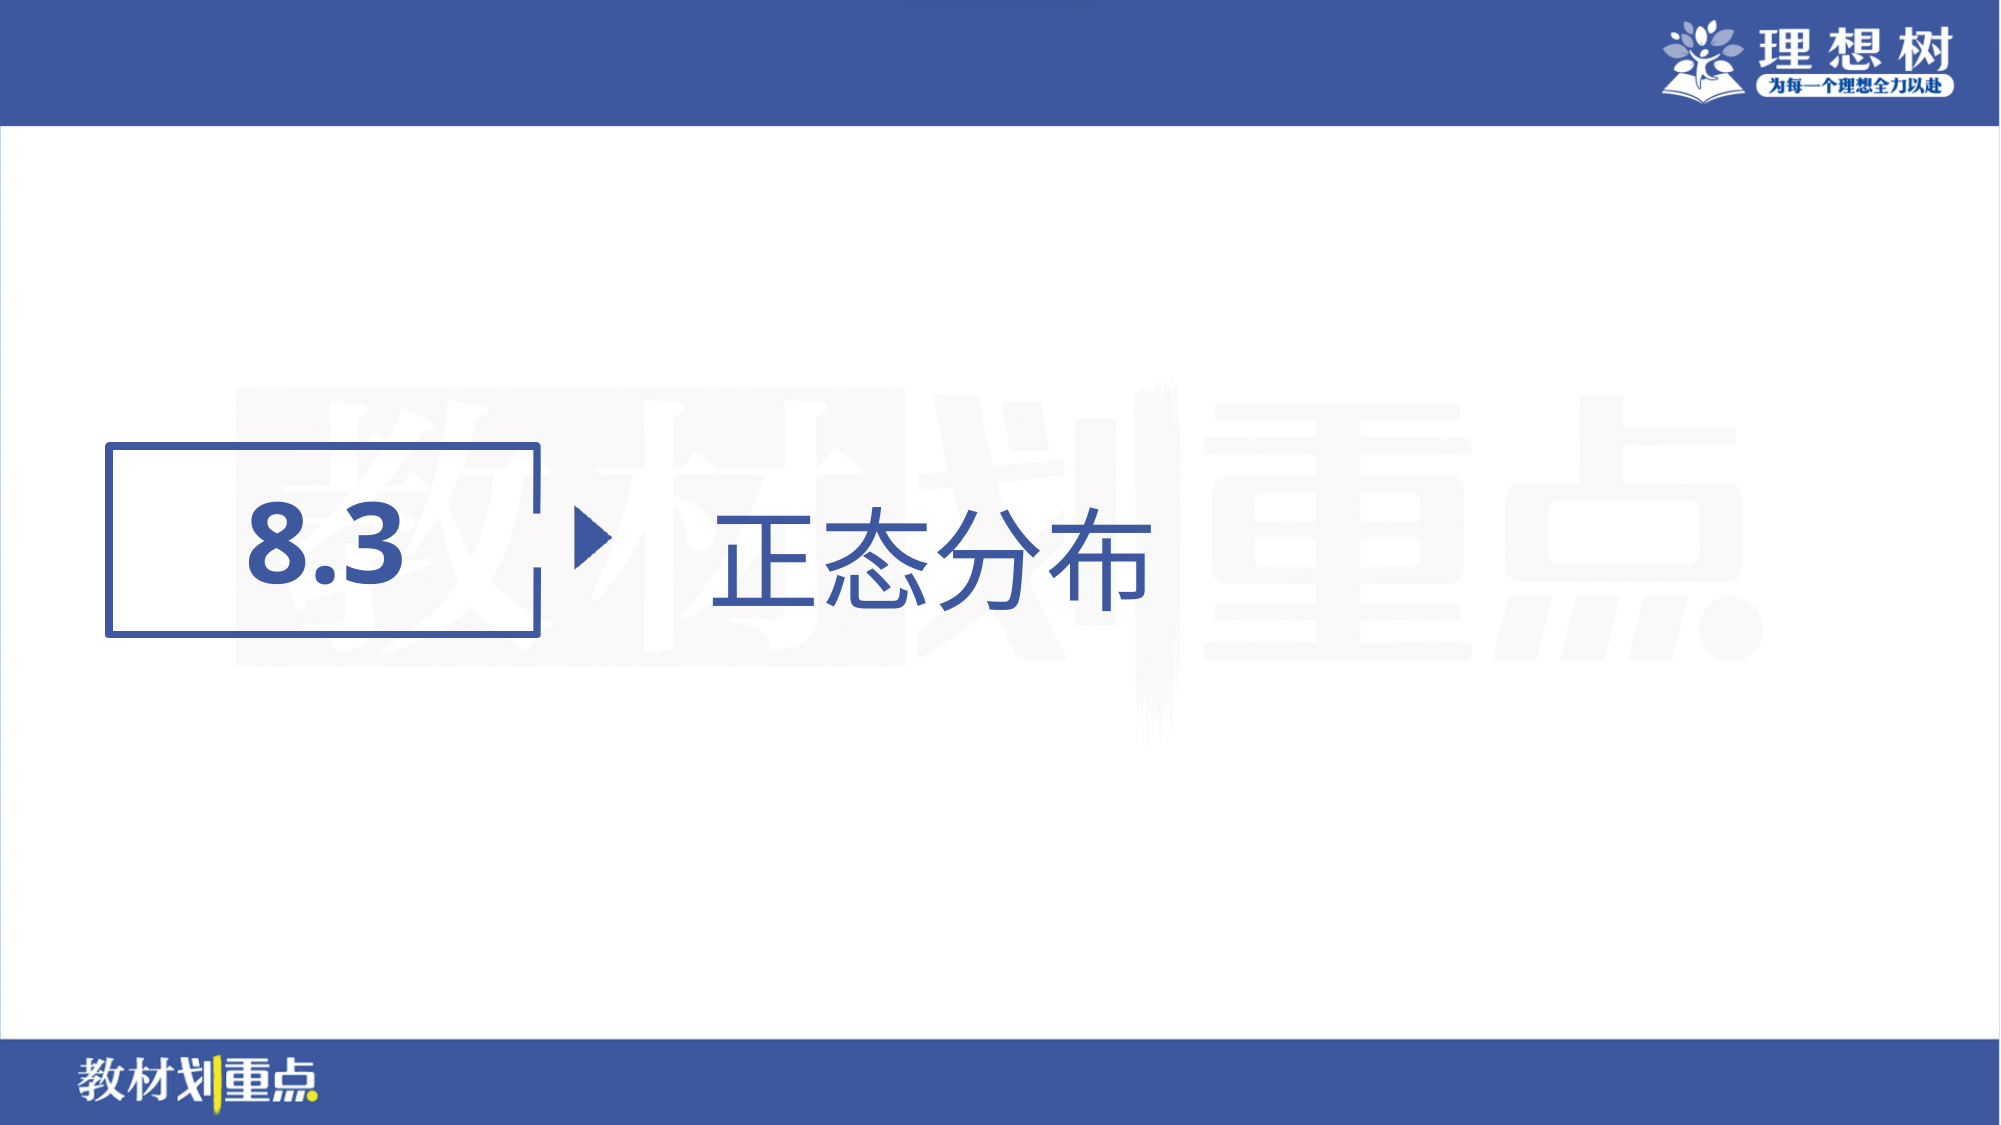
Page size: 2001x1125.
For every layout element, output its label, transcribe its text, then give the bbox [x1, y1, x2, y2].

text_box 正态分布 [708, 424, 1967, 635]
picture [0, 0, 2000, 1125]
